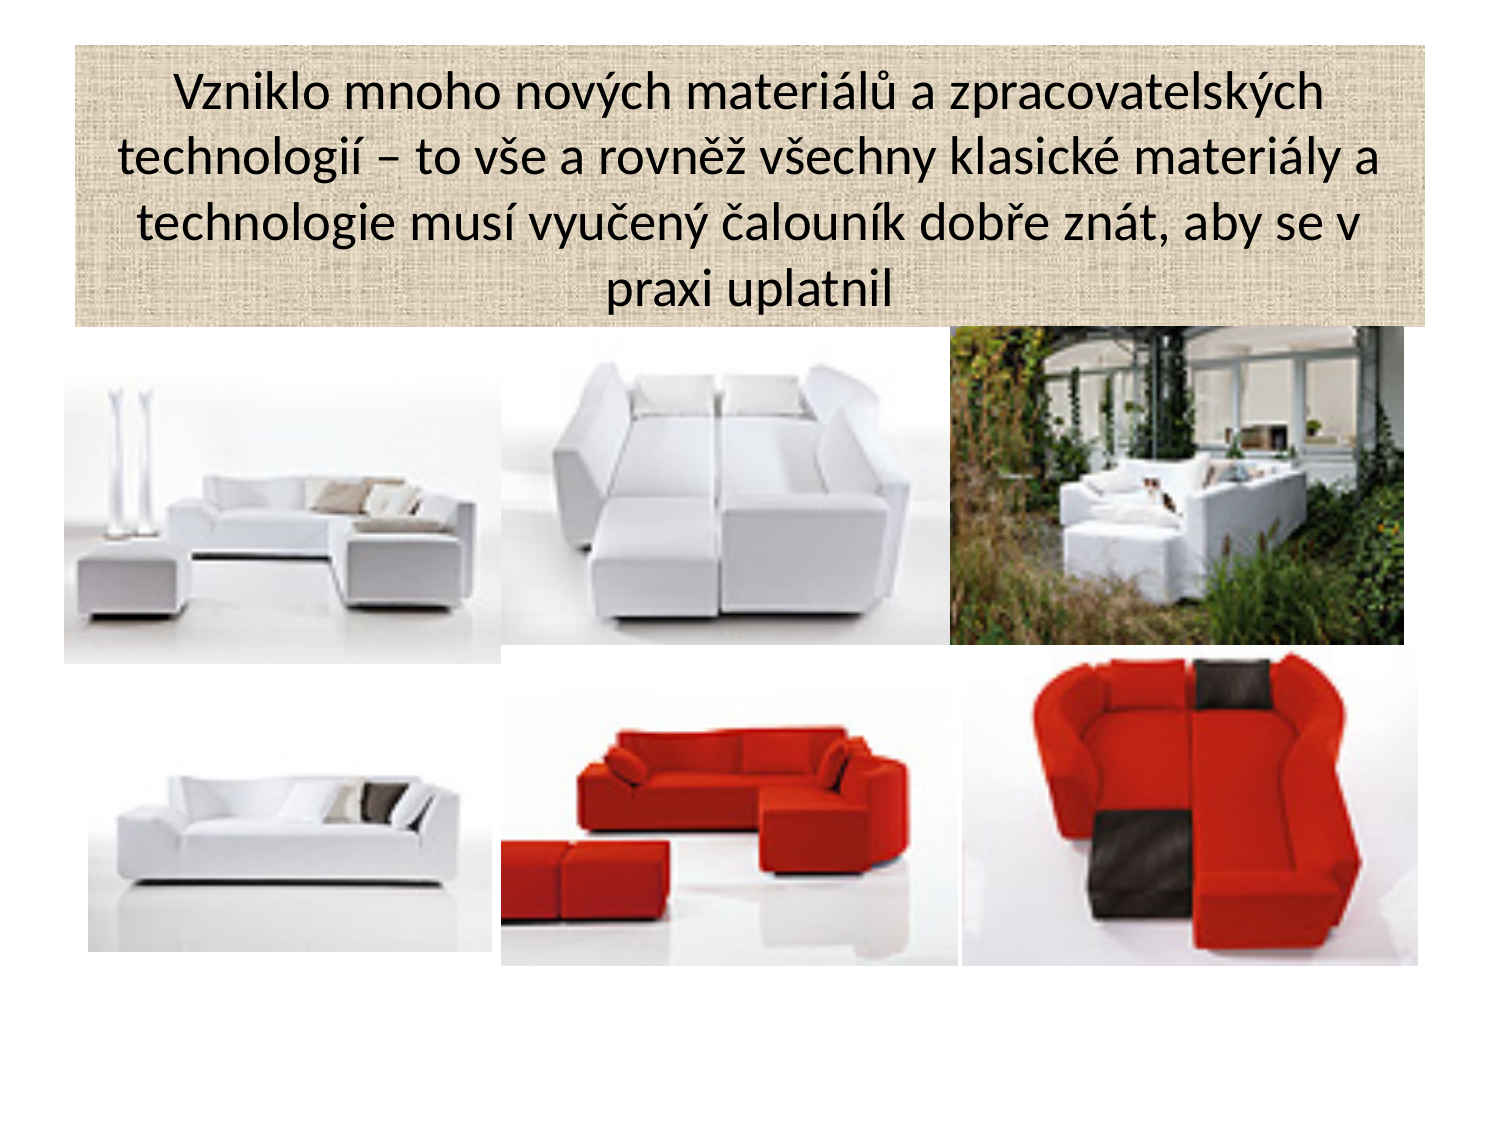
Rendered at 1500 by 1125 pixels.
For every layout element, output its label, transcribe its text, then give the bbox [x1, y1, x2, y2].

picture [88, 668, 492, 953]
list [64, 349, 496, 665]
picture [501, 325, 1418, 966]
title Vzniklo mnoho nových materiálů a zpracovatelských technologií – to vše a rovněž všechny klasické materiály a technologie musí vyučený čalouník dobře znát, aby se v praxi uplatnil [75, 45, 1425, 327]
